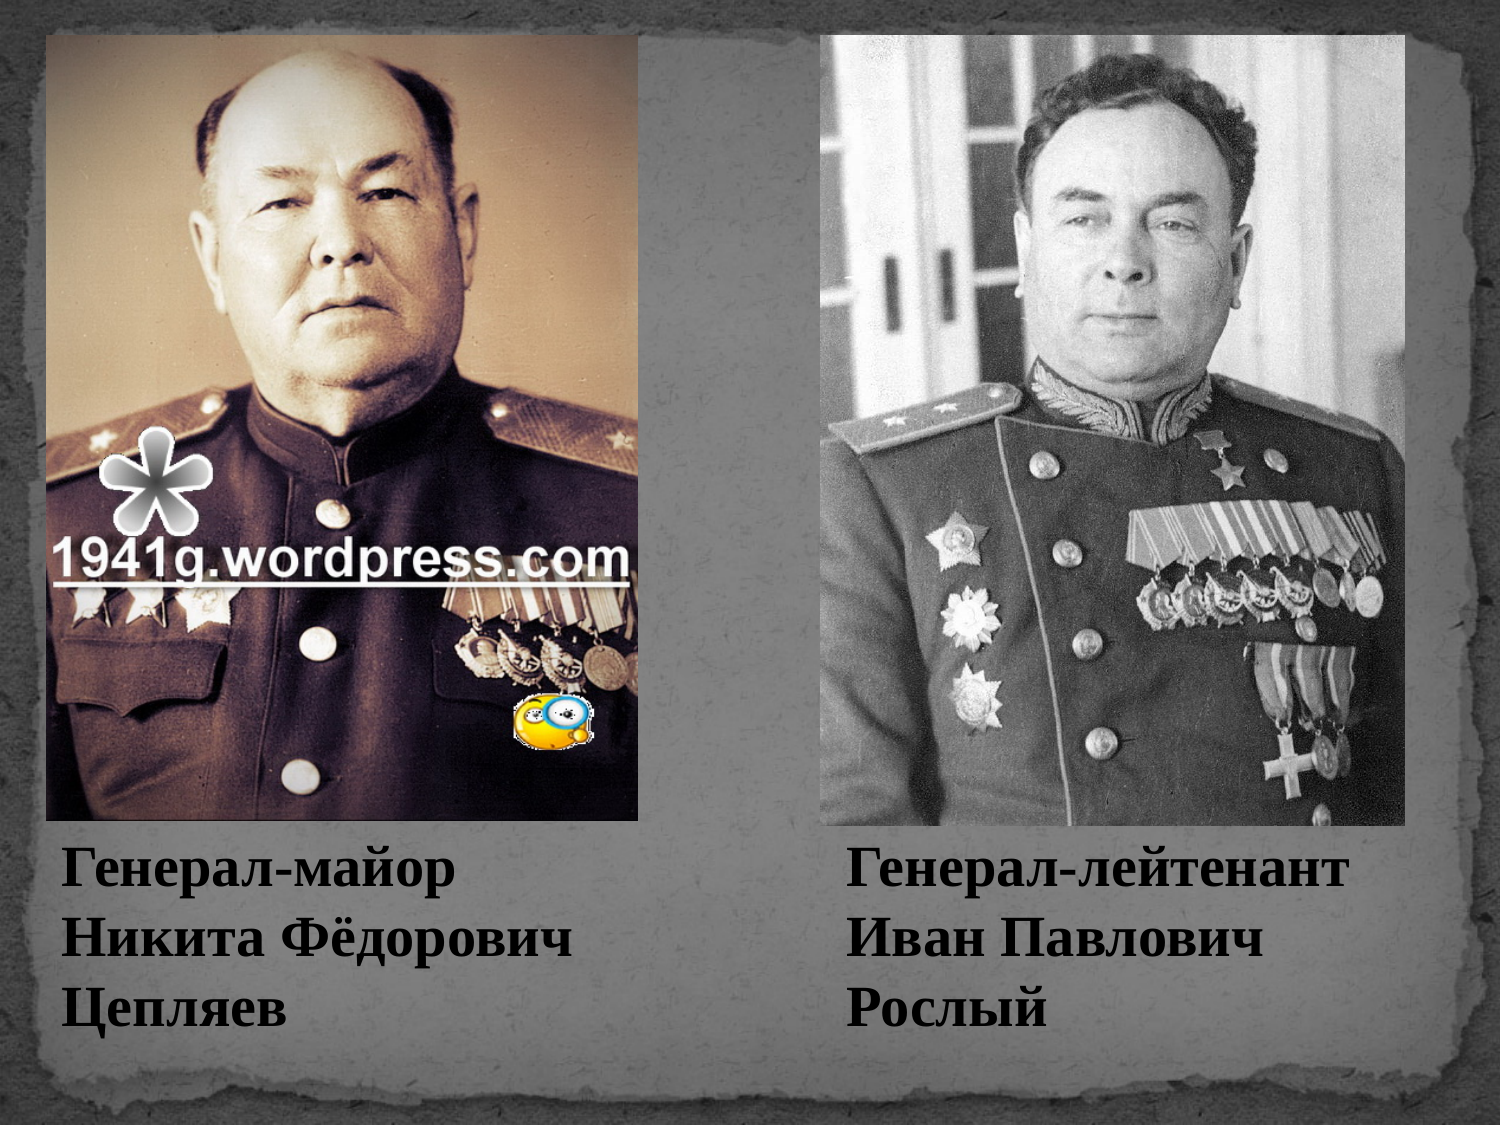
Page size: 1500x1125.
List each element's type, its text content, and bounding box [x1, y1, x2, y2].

text_box Генерал-лейтенант Иван Павлович Рослый [831, 832, 1407, 1045]
picture [46, 35, 638, 821]
picture [820, 35, 1405, 826]
text_box Генерал-майор Никита Фёдорович Цепляев [46, 828, 633, 1045]
